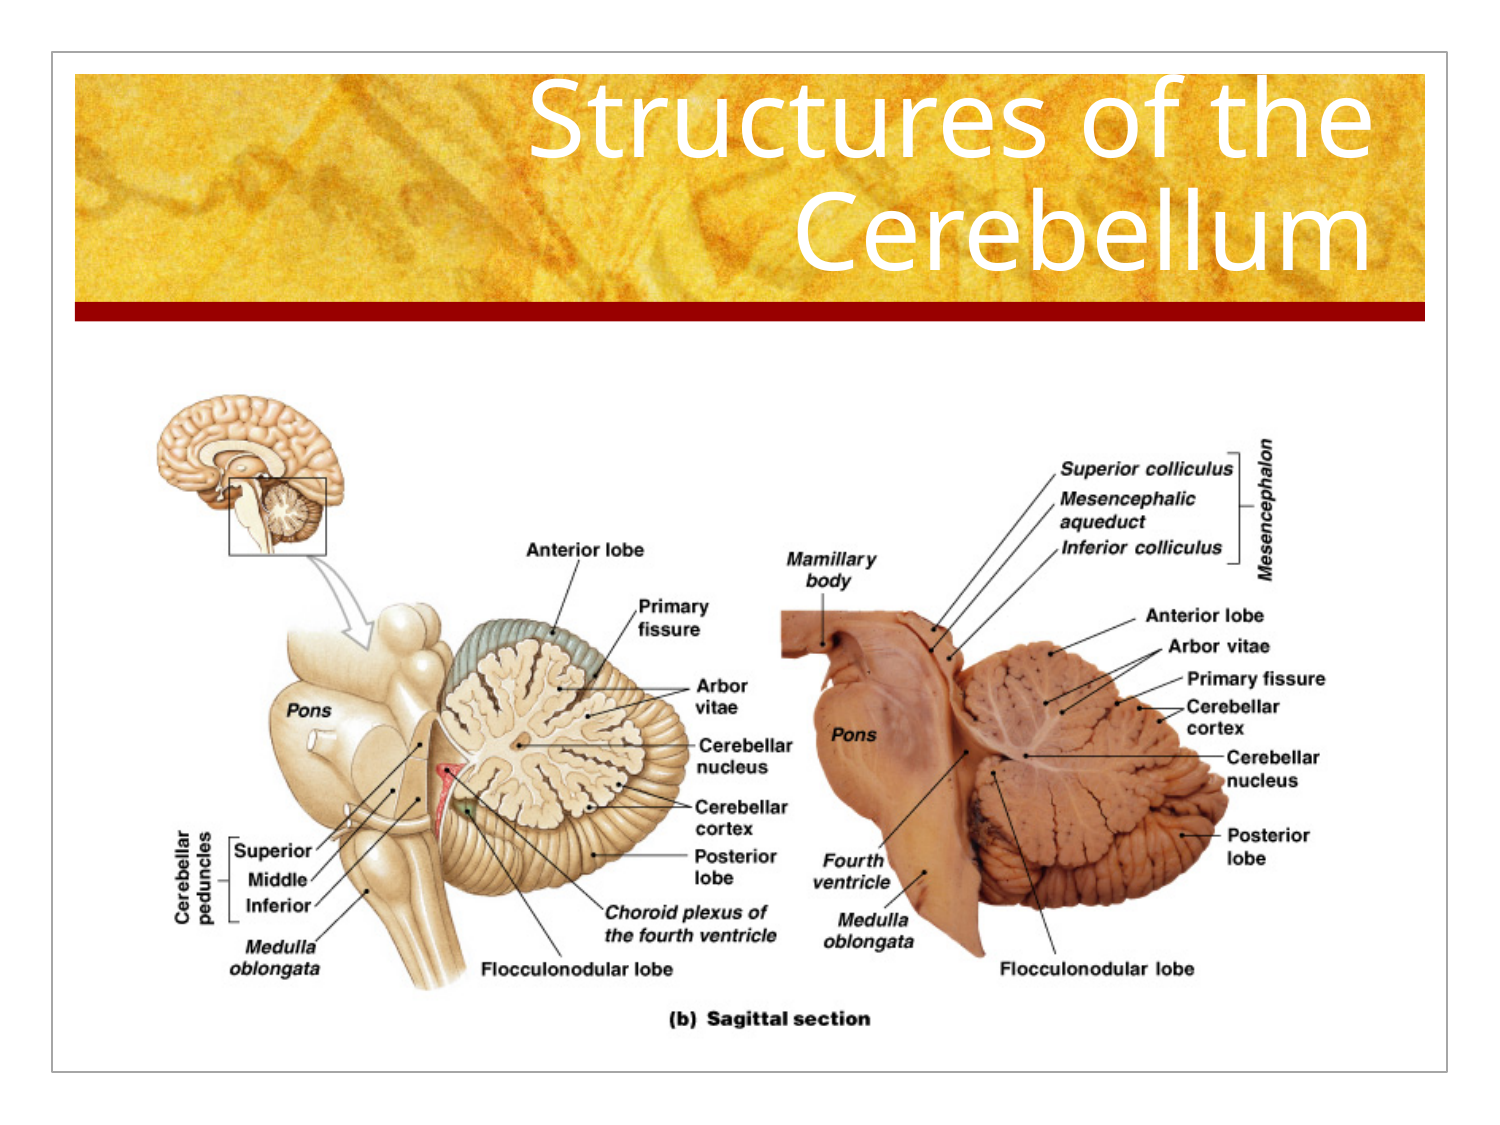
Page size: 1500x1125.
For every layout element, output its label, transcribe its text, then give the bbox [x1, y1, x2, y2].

picture [75, 74, 1425, 301]
picture [107, 374, 1367, 1051]
title Structures of the Cerebellum [108, 74, 1392, 292]
